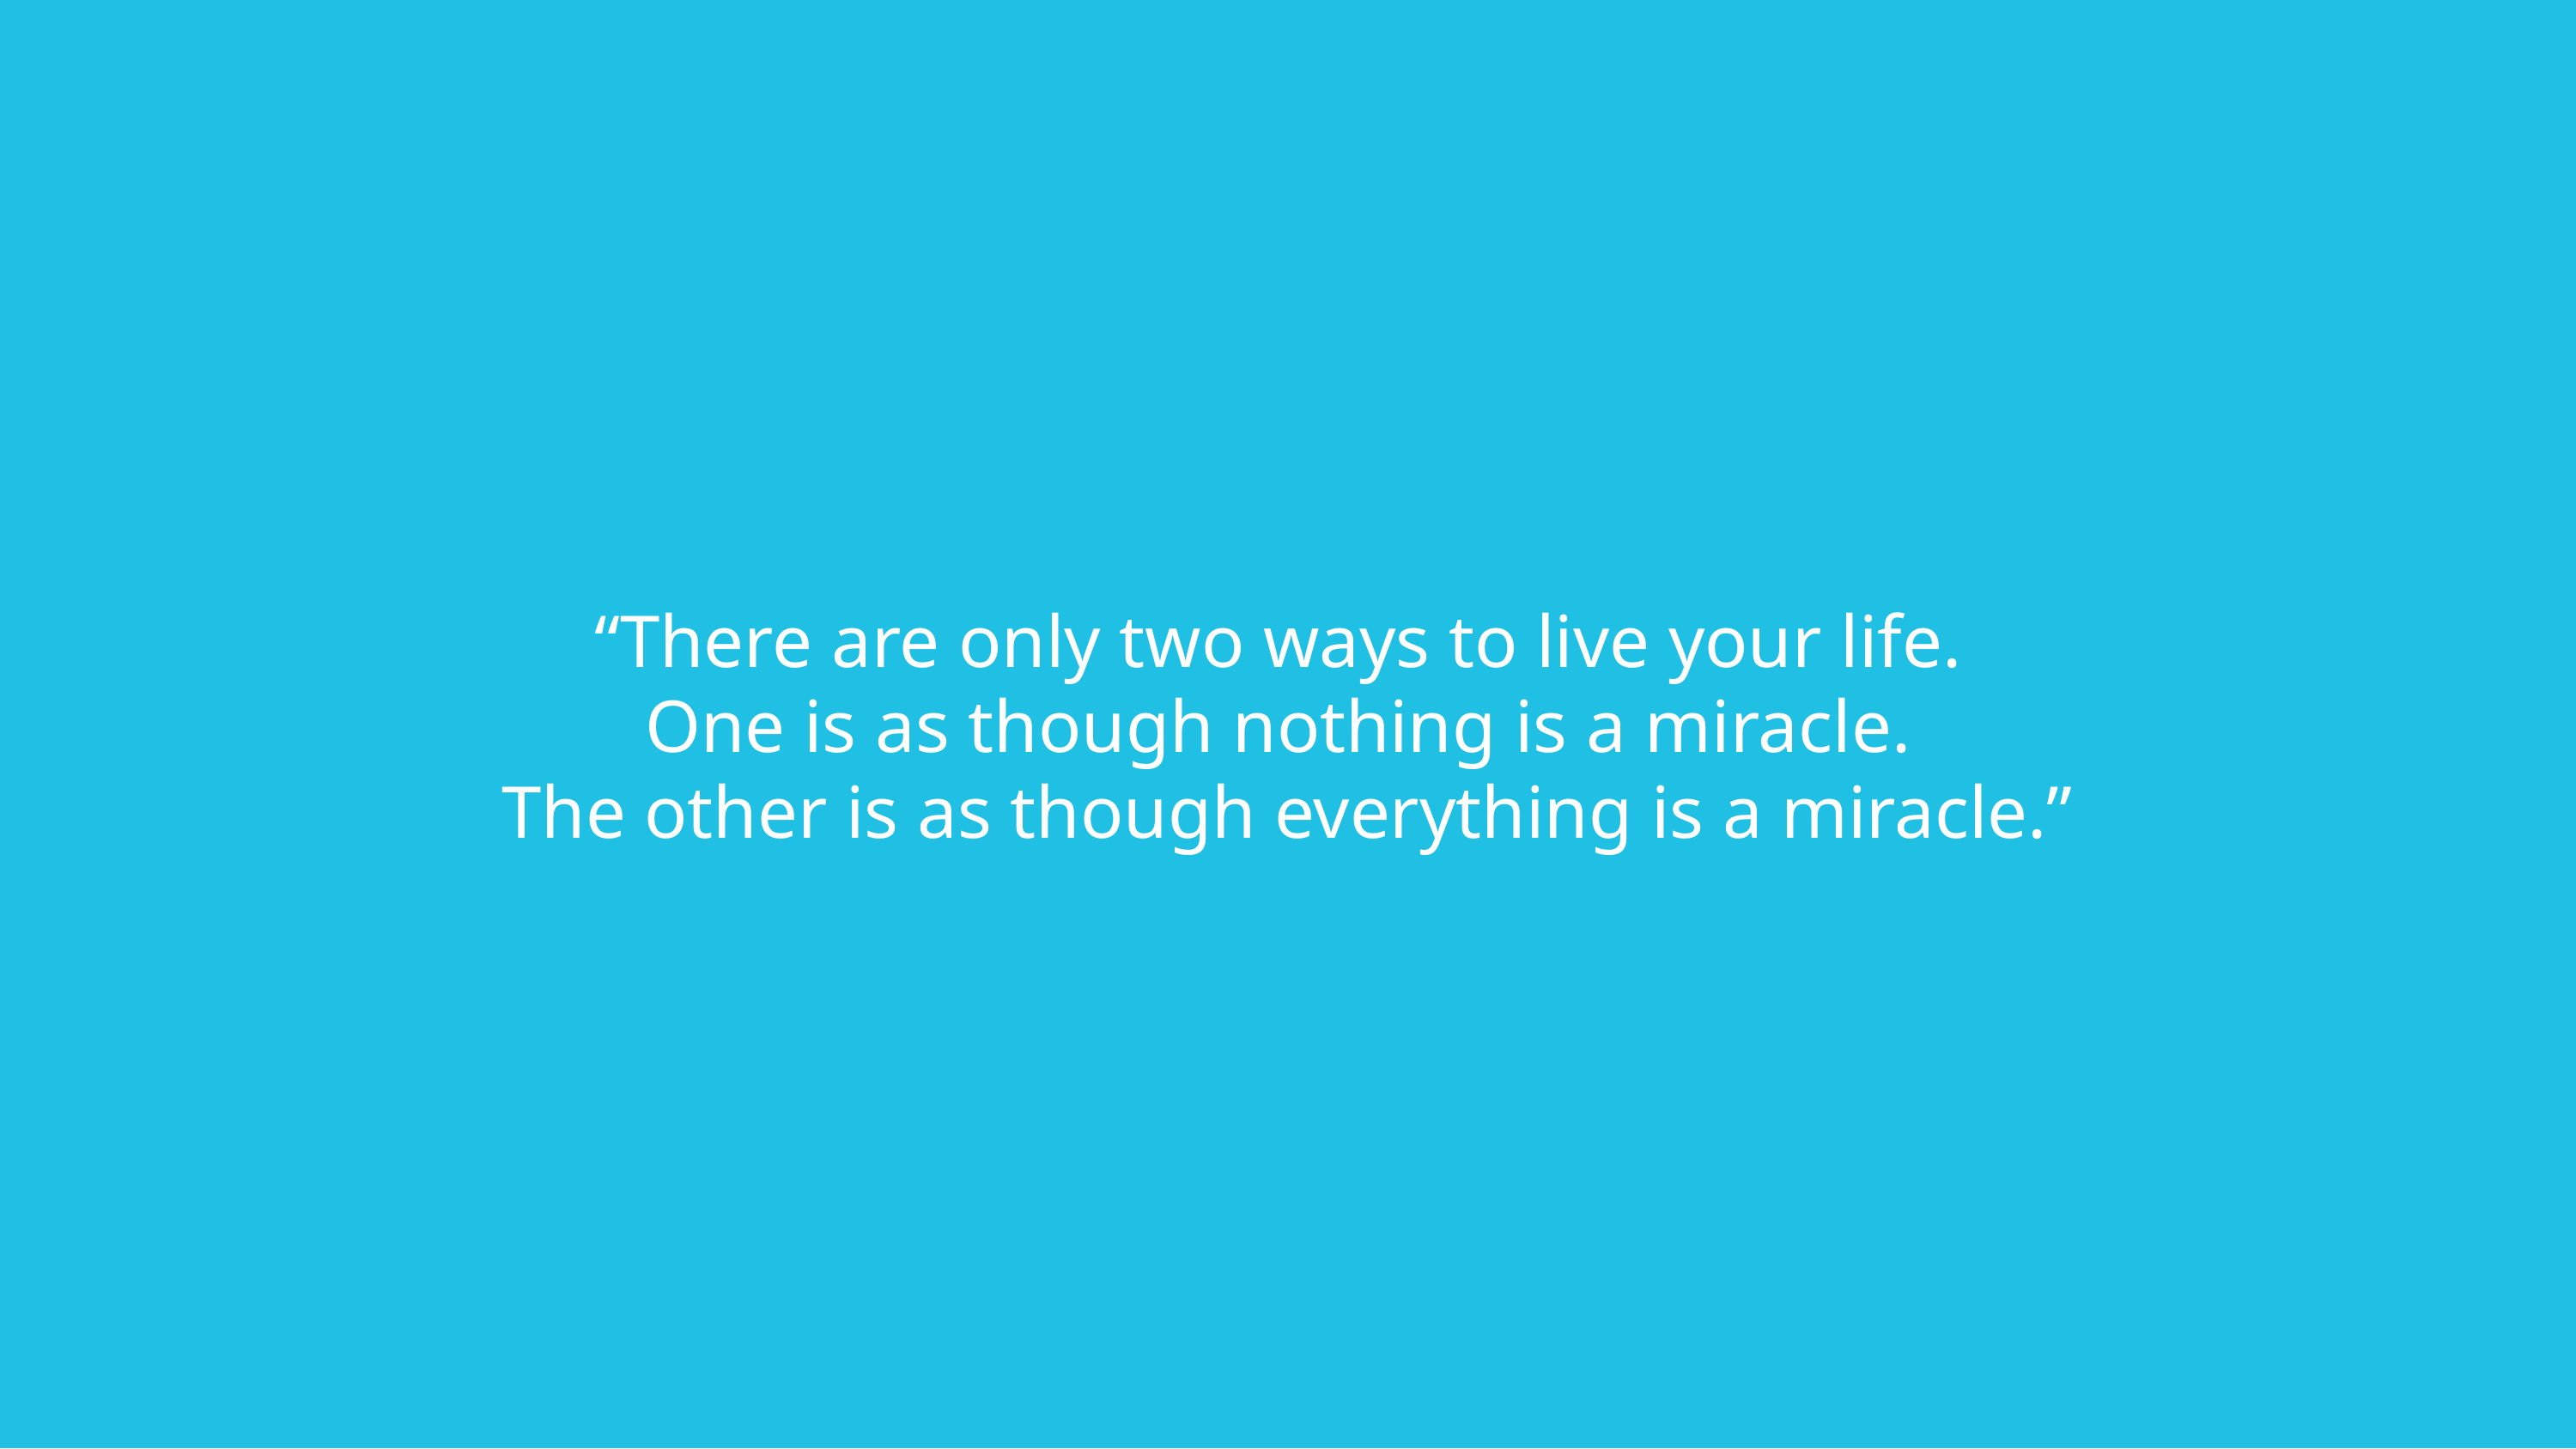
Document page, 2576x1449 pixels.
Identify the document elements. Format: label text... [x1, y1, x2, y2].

list “There are only two ways to live your life. One is as though nothing is a miracle. The other is as though everything is a miracle.” [328, 461, 2248, 987]
